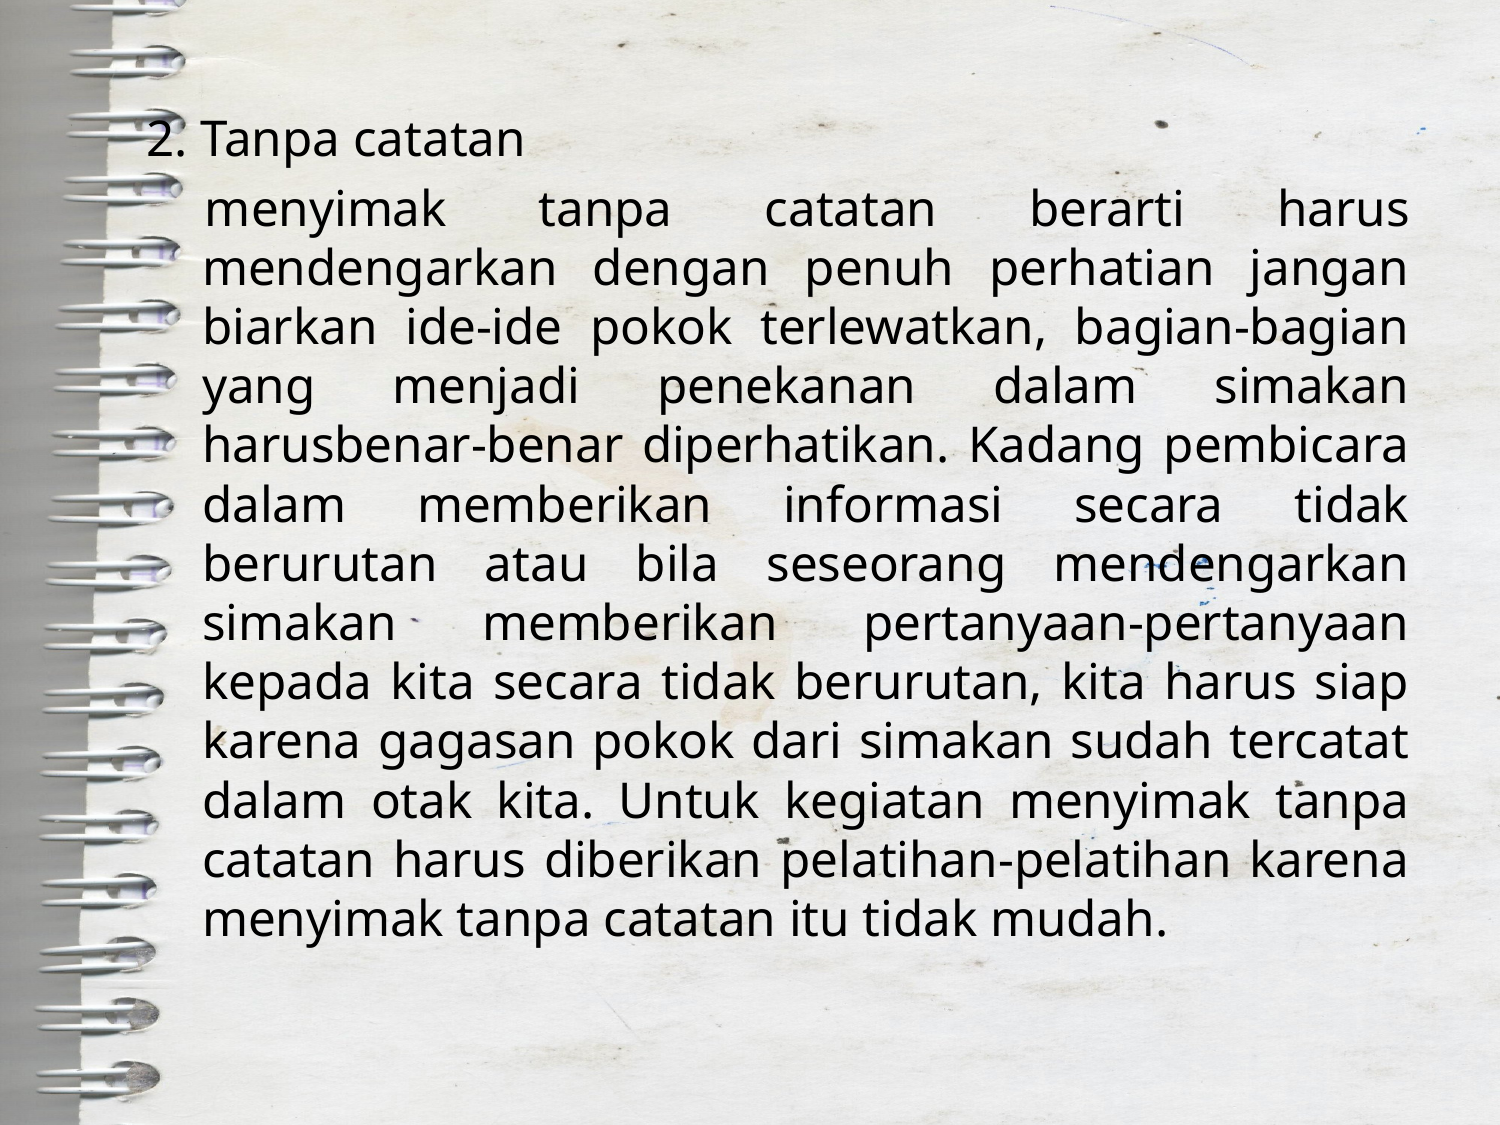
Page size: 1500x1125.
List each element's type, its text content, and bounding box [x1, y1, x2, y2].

list 2. Tanpa catatan menyimak tanpa catatan berarti harus mendengarkan dengan penuh perhatian jangan biarkan ide-ide pokok terlewatkan, bagian-bagian yang menjadi penekanan dalam simakan harusbenar-benar diperhatikan. Kadang pembicara dalam memberikan informasi secara tidak berurutan atau bila seseorang mendengarkan simakan memberikan pertanyaan-pertanyaan kepada kita secara tidak berurutan, kita harus siap karena gagasan pokok dari simakan sudah tercatat dalam otak kita. Untuk kegiatan menyimak tanpa catatan harus diberikan pelatihan-pelatihan karena menyimak tanpa catatan itu tidak mudah. [75, 99, 1425, 1005]
picture [0, 0, 1500, 1125]
